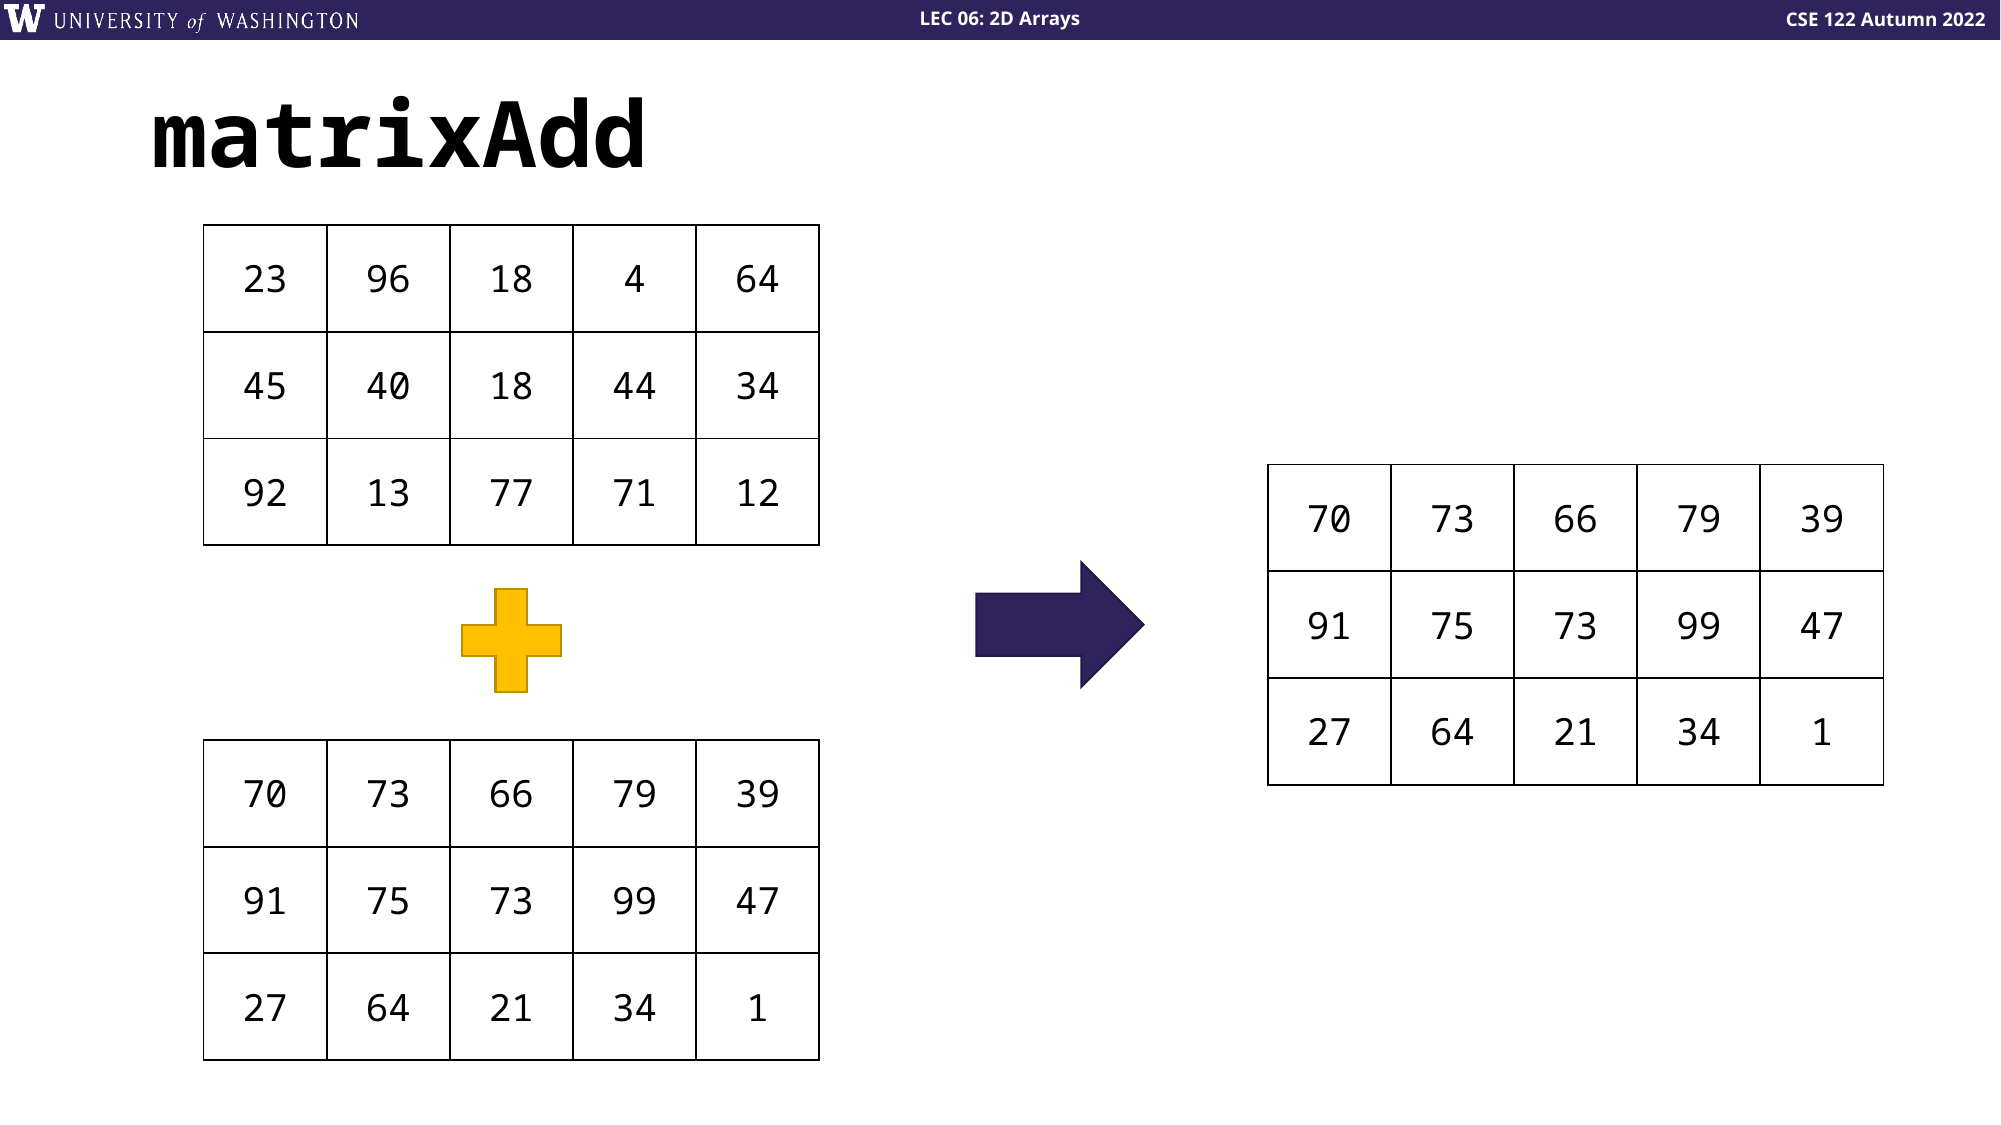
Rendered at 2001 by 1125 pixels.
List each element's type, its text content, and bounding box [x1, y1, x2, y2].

table_header 73 [1392, 465, 1513, 570]
table_header 79 [1638, 465, 1759, 570]
table_cell 12 [697, 439, 818, 544]
table_cell 47 [697, 848, 818, 952]
table_cell 75 [328, 848, 449, 952]
table_cell 18 [451, 333, 572, 438]
table_cell 21 [1515, 679, 1636, 784]
table_cell 73 [1515, 572, 1636, 677]
text_box [975, 560, 1145, 690]
table_header 70 [204, 741, 326, 846]
table_header 4 [574, 226, 695, 331]
table_cell 1 [697, 954, 818, 1059]
table_cell 1 [1761, 679, 1883, 784]
table_cell 34 [574, 954, 695, 1059]
text_box [461, 588, 562, 693]
table_header 79 [574, 741, 695, 846]
table_header 66 [1515, 465, 1636, 570]
table_cell 75 [1392, 572, 1513, 677]
picture [4, 4, 358, 33]
table_cell 64 [1392, 679, 1513, 784]
table_cell 44 [574, 333, 695, 438]
table_cell 13 [328, 439, 449, 544]
table_cell 27 [204, 954, 326, 1059]
table_cell 73 [451, 848, 572, 952]
table_header 64 [697, 226, 818, 331]
table_header 66 [451, 741, 572, 846]
table_header 70 [1269, 465, 1390, 570]
table_cell 99 [1638, 572, 1759, 677]
table_cell 45 [204, 333, 326, 438]
table_cell 92 [204, 439, 326, 544]
table_header 73 [328, 741, 449, 846]
table_header 39 [1761, 465, 1883, 570]
table_cell 40 [328, 333, 449, 438]
table_cell 34 [1638, 679, 1759, 784]
table_cell 27 [1269, 679, 1390, 784]
table_cell 21 [451, 954, 572, 1059]
table_header 18 [451, 226, 572, 331]
table_cell 77 [451, 439, 572, 544]
table_cell 34 [697, 333, 818, 438]
table_cell 91 [1269, 572, 1390, 677]
table_cell 47 [1761, 572, 1883, 677]
table_cell 91 [204, 848, 326, 952]
table_header 96 [328, 226, 449, 331]
title matrixAdd [137, 74, 1863, 200]
table_header 23 [204, 226, 326, 331]
table_cell 64 [328, 954, 449, 1059]
table_header 39 [697, 741, 818, 846]
table_cell 99 [574, 848, 695, 952]
table_cell 71 [574, 439, 695, 544]
